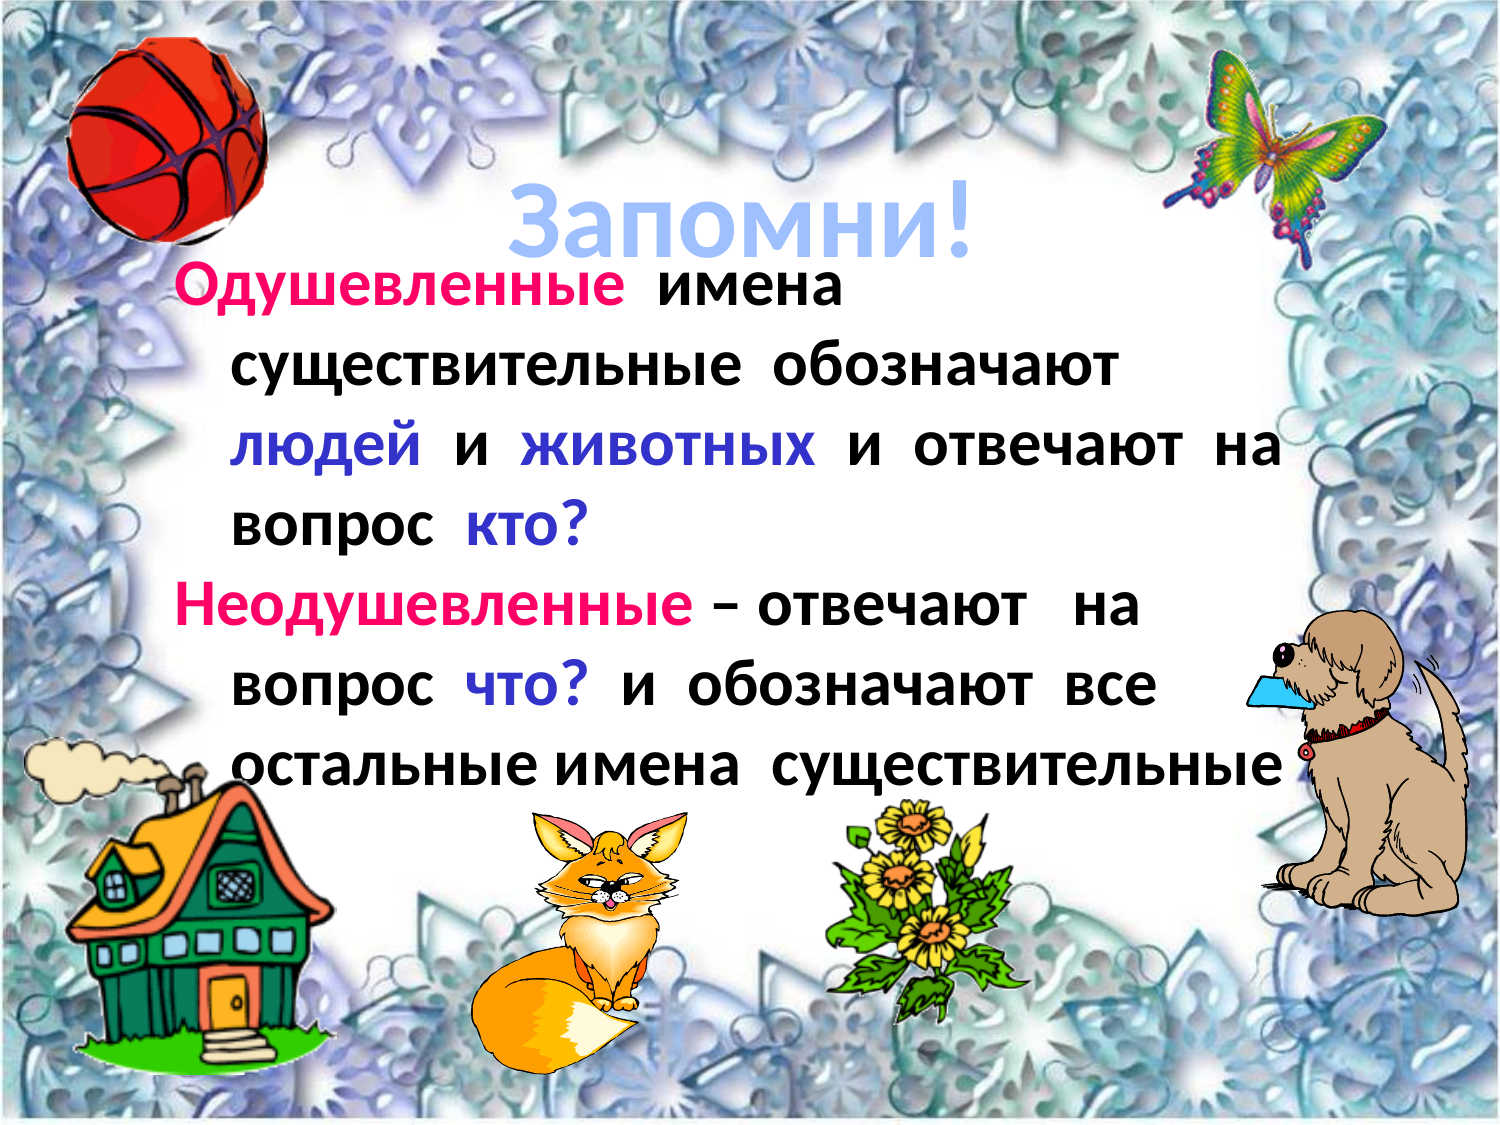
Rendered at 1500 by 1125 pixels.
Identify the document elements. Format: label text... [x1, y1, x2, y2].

text_box Запомни! [492, 137, 994, 288]
list Одушевленные имена существительные обозначают людей и животных и отвечают на вопрос кто? Неодушевленные – отвечают на вопрос что? и обозначают все остальные имена существительные [159, 231, 1353, 975]
picture [0, 0, 1500, 1125]
